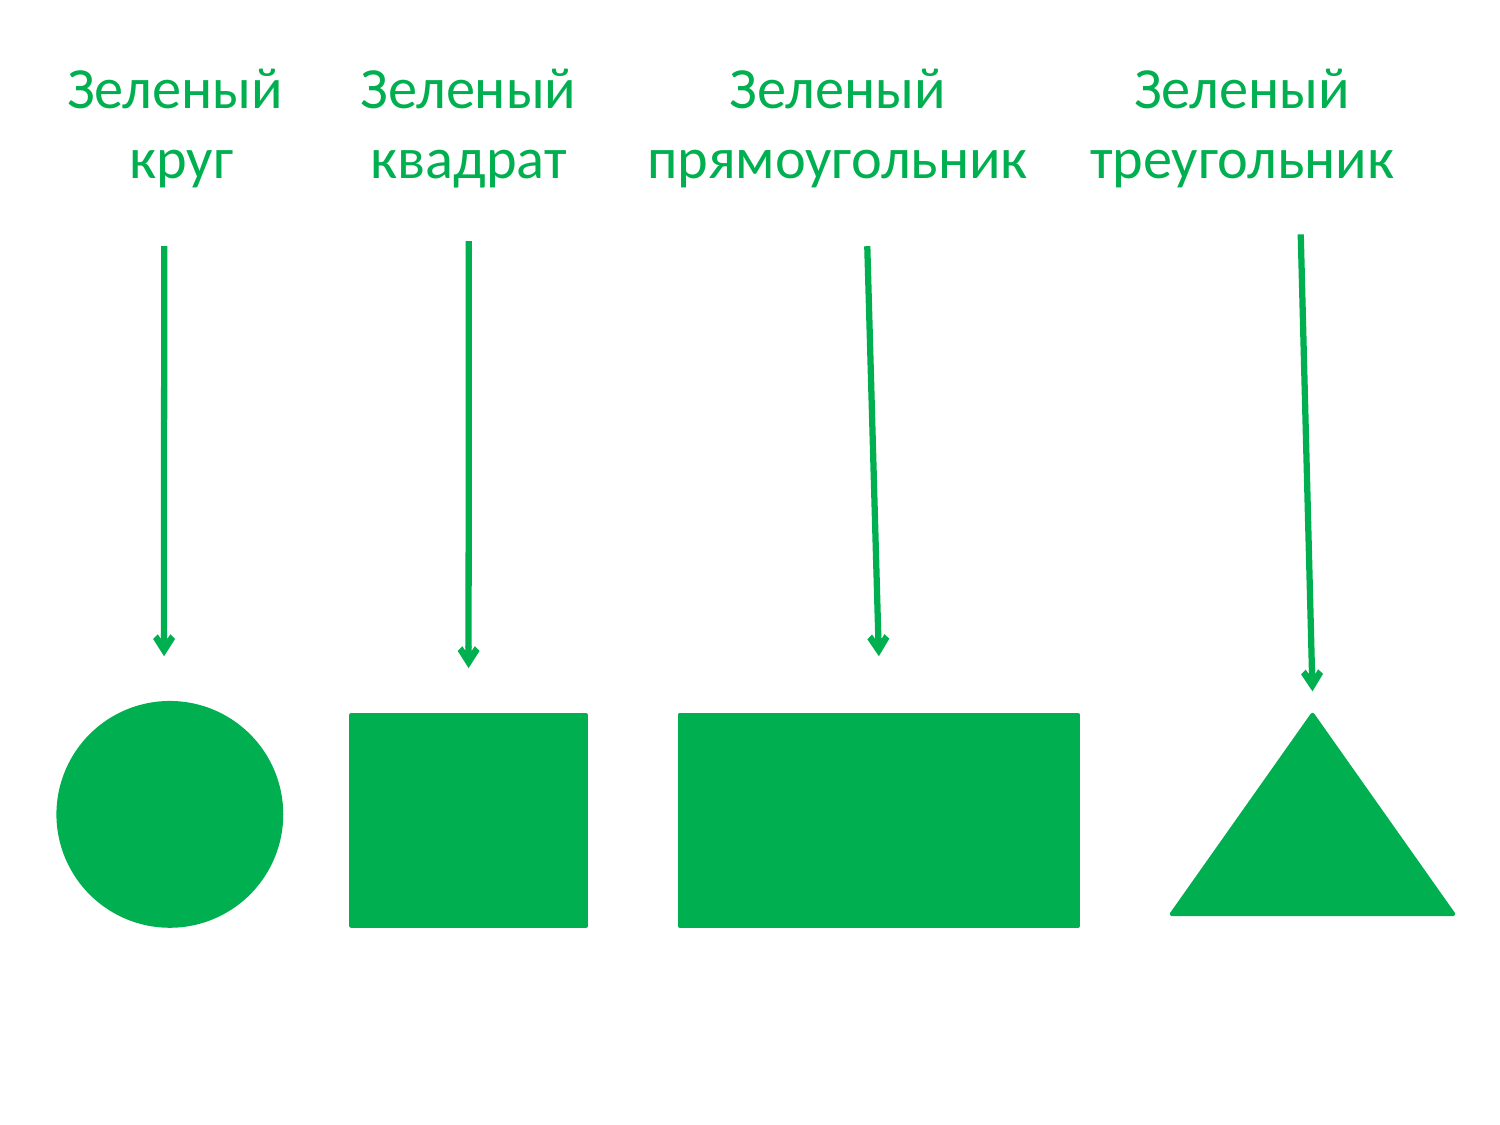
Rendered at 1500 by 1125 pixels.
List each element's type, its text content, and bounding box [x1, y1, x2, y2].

title Зеленыйквадрат [339, 0, 598, 242]
text_box Зеленый треугольник [1042, 0, 1442, 242]
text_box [1077, 456, 1500, 469]
text_box [1170, 712, 1456, 917]
text_box [349, 713, 588, 928]
text_box [678, 713, 1080, 928]
text_box Зеленый прямоугольник [621, 0, 1042, 242]
text_box Зеленый круг [46, 0, 317, 242]
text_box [667, 445, 1079, 458]
text_box [56, 700, 284, 928]
